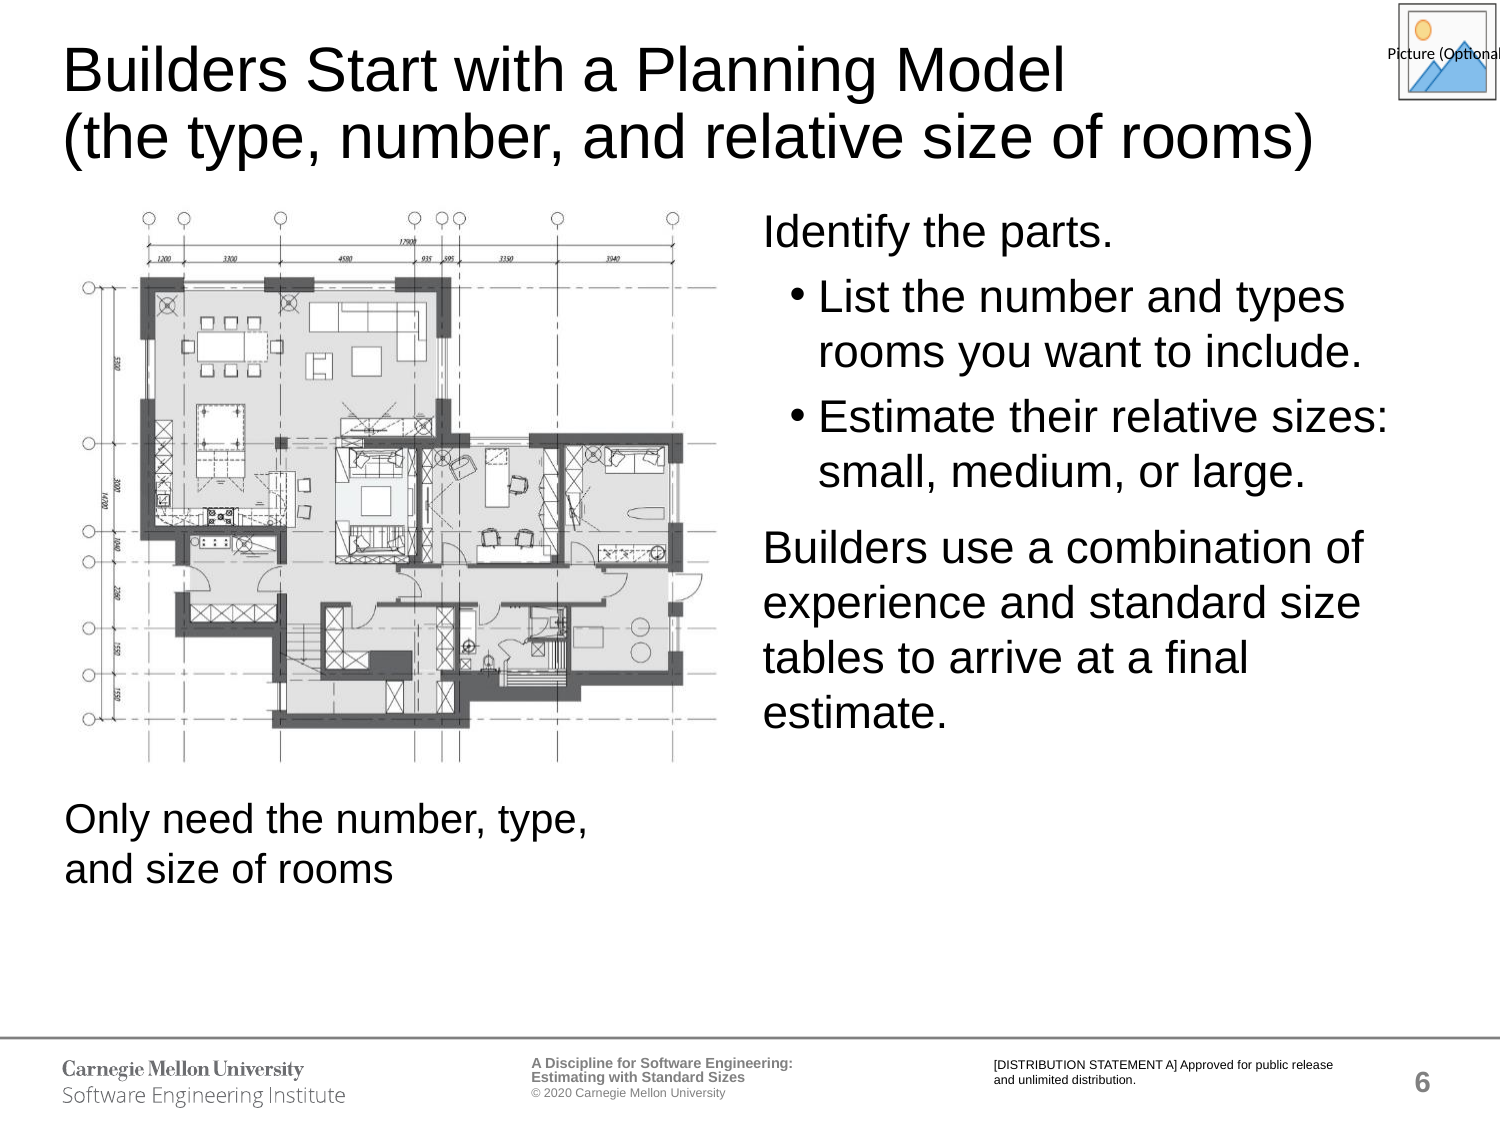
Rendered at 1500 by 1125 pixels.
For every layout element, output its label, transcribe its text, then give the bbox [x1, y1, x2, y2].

picture [1394, 0, 1500, 105]
list Identify the parts. List the number and types rooms you want to include. Estimate their relative sizes: small, medium, or large. Builders use a combination of experience and standard size tables to arrive at a final estimate. [762, 201, 1432, 916]
title Builders Start with a Planning Model (the type, number, and relative size of rooms) [62, 37, 1338, 182]
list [62, 201, 738, 987]
